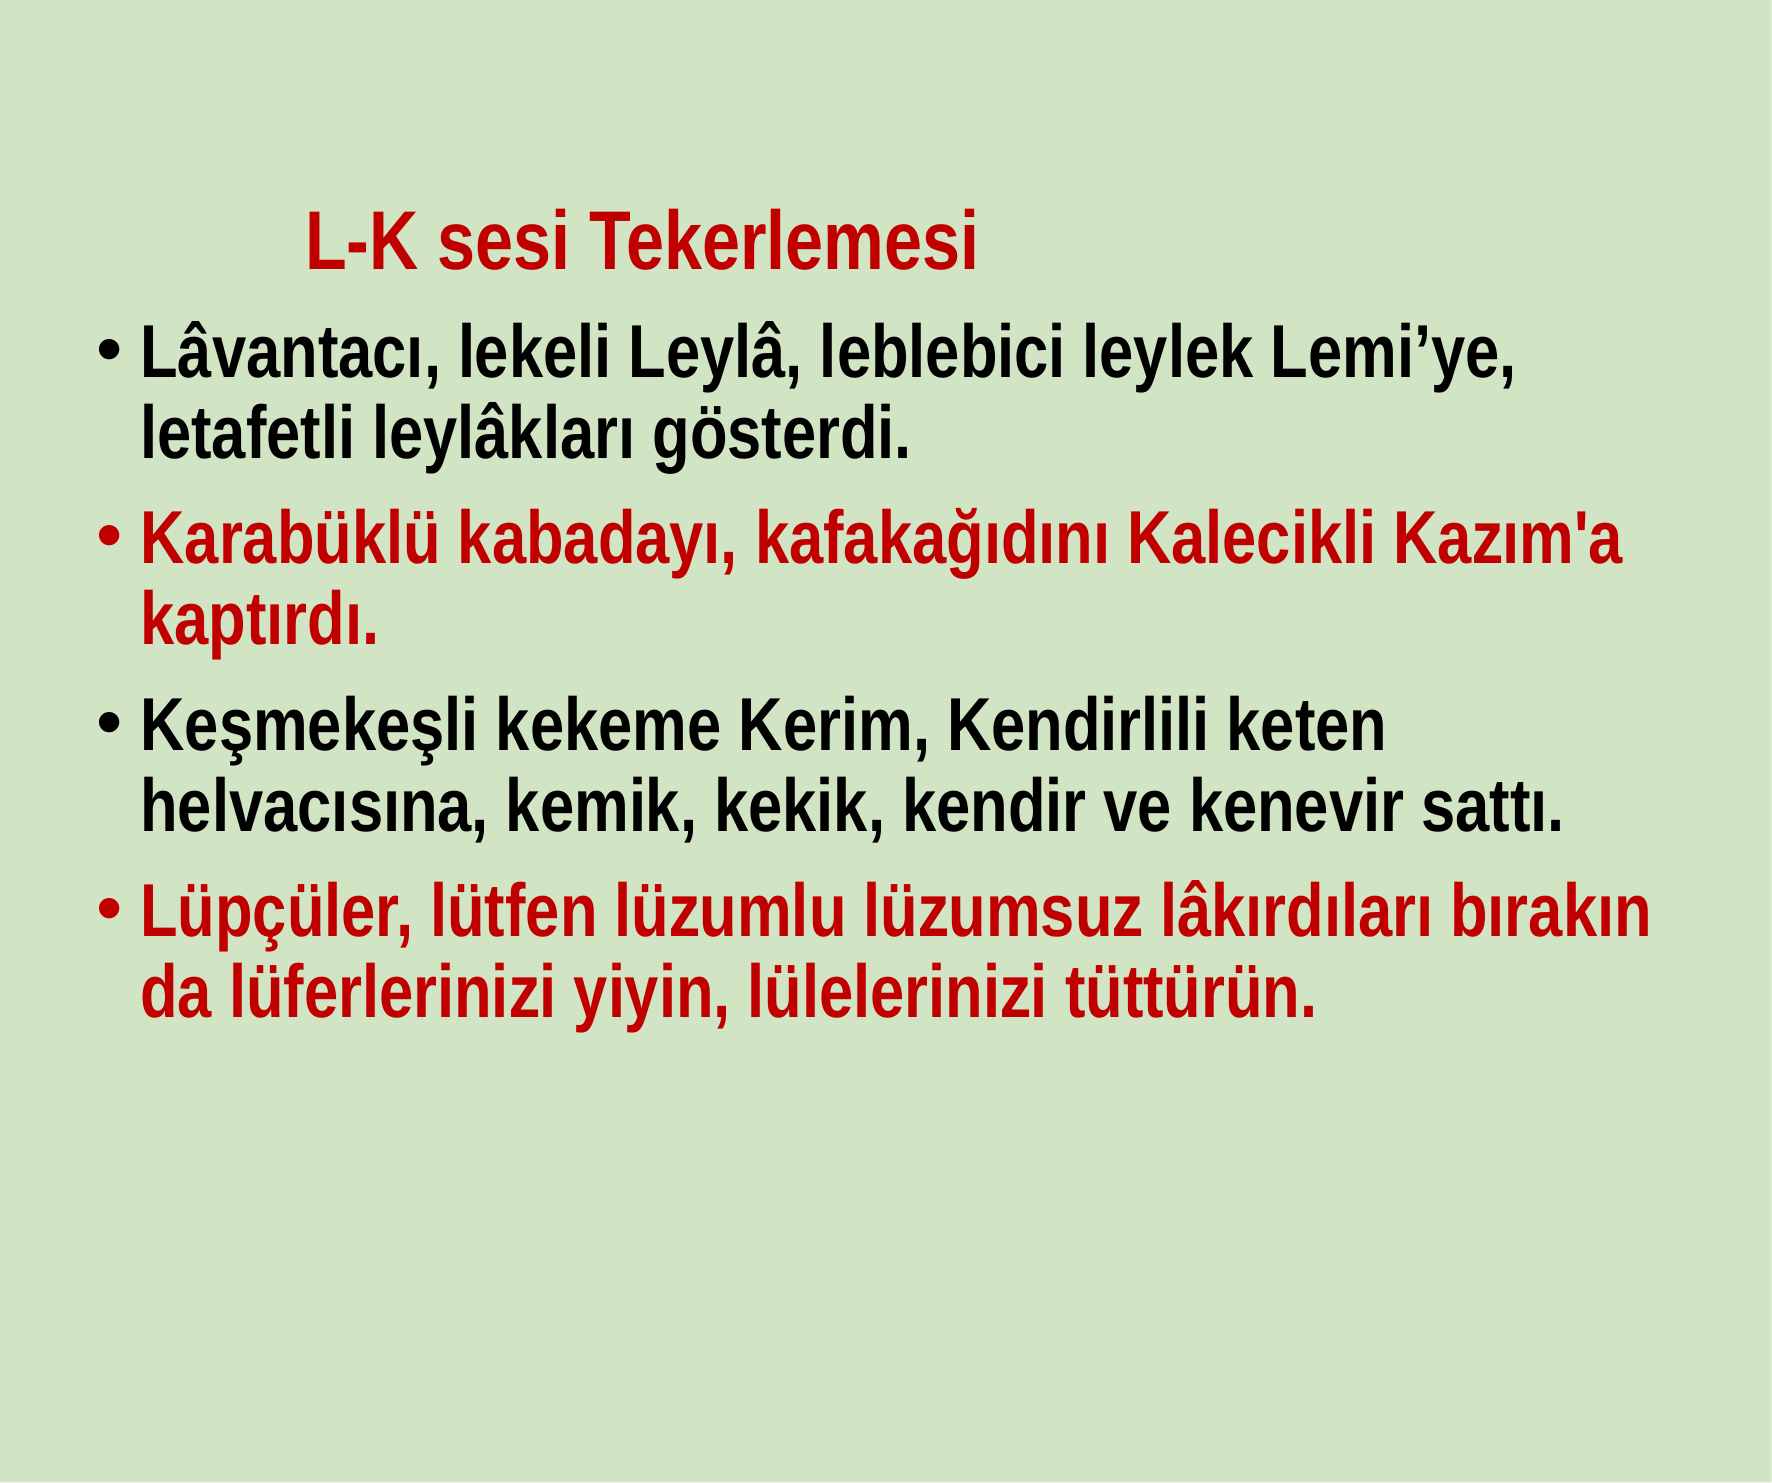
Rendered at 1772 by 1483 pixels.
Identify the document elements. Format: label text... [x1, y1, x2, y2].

list L-K sesi Tekerlemesi Lâvantacı, lekeli Leylâ, leblebici leylek Lemi’ye, letafetli leylâkları gösterdi. Karabüklü kabadayı, kafakağıdını Kalecikli Kazım'a kaptırdı. Keşmekeşli kekeme Kerim, Kendirlili keten helvacısına, kemik, kekik, kendir ve kenevir sattı. Lüpçüler, lütfen lüzumlu lüzumsuz lâkırdıları bırakın da lüferlerinizi yiyin, lülelerinizi tüttürün. [81, 190, 1728, 1263]
